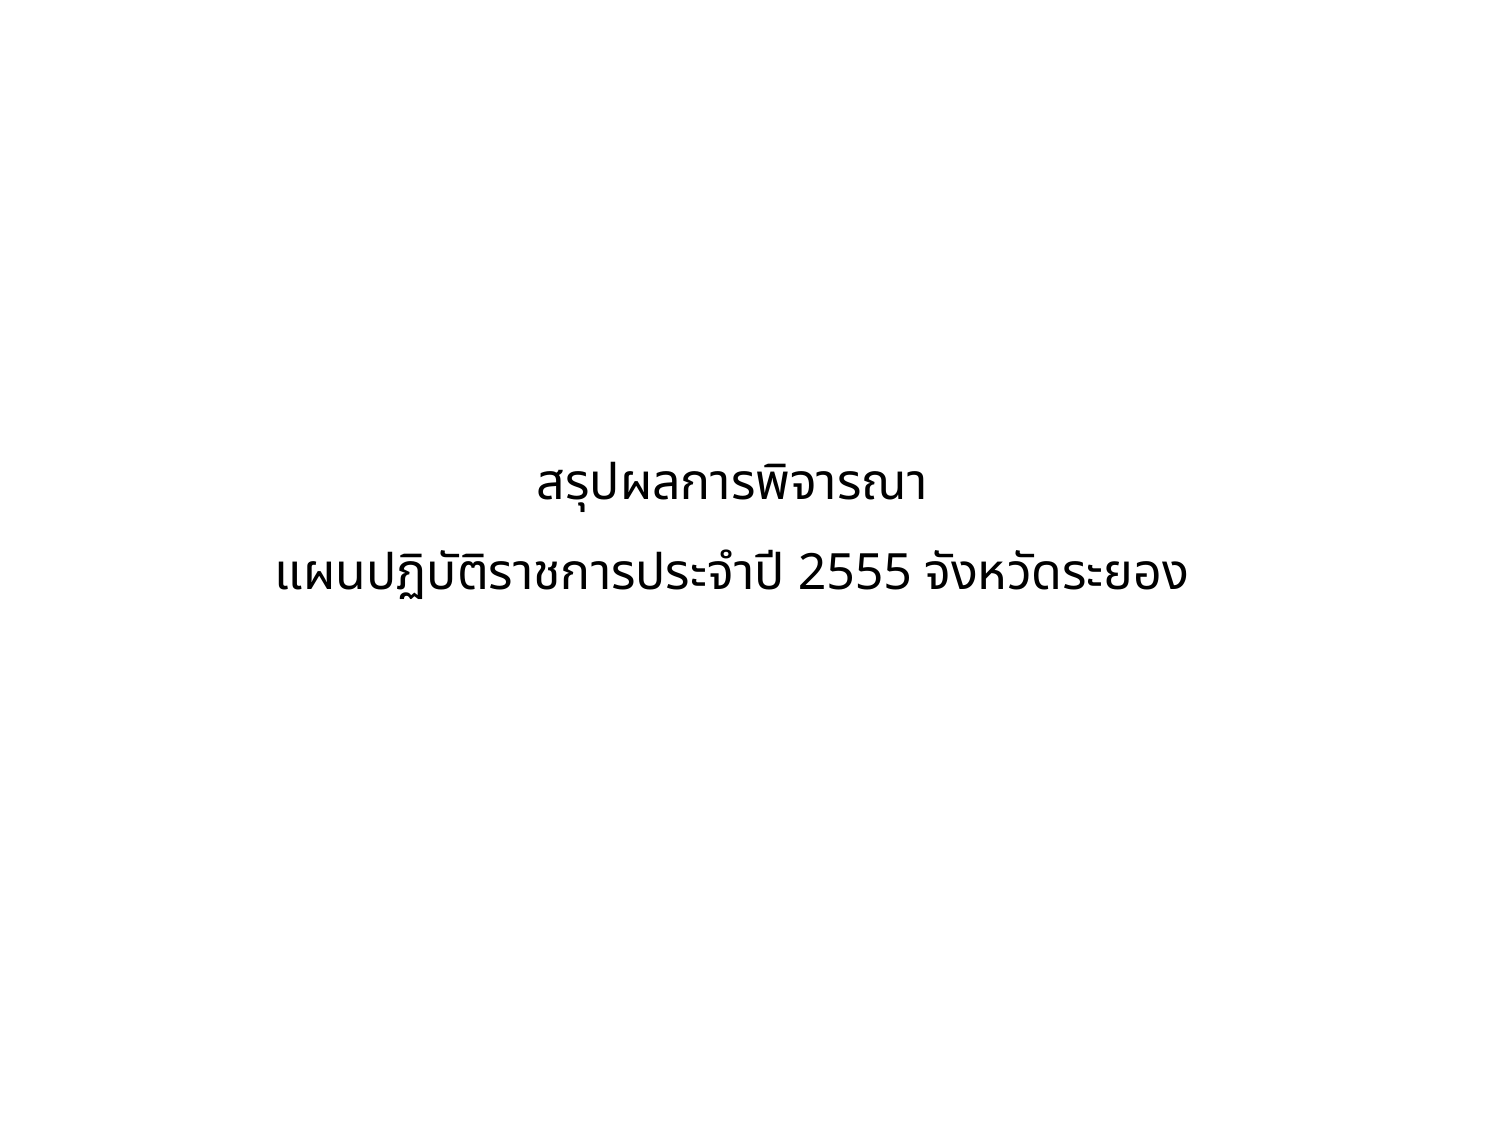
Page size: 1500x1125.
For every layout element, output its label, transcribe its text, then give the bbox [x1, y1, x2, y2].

title สรุปผลการพิจารณา แผนปฏิบัติราชการประจำปี 2555 จังหวัดระยอง [76, 326, 1388, 693]
